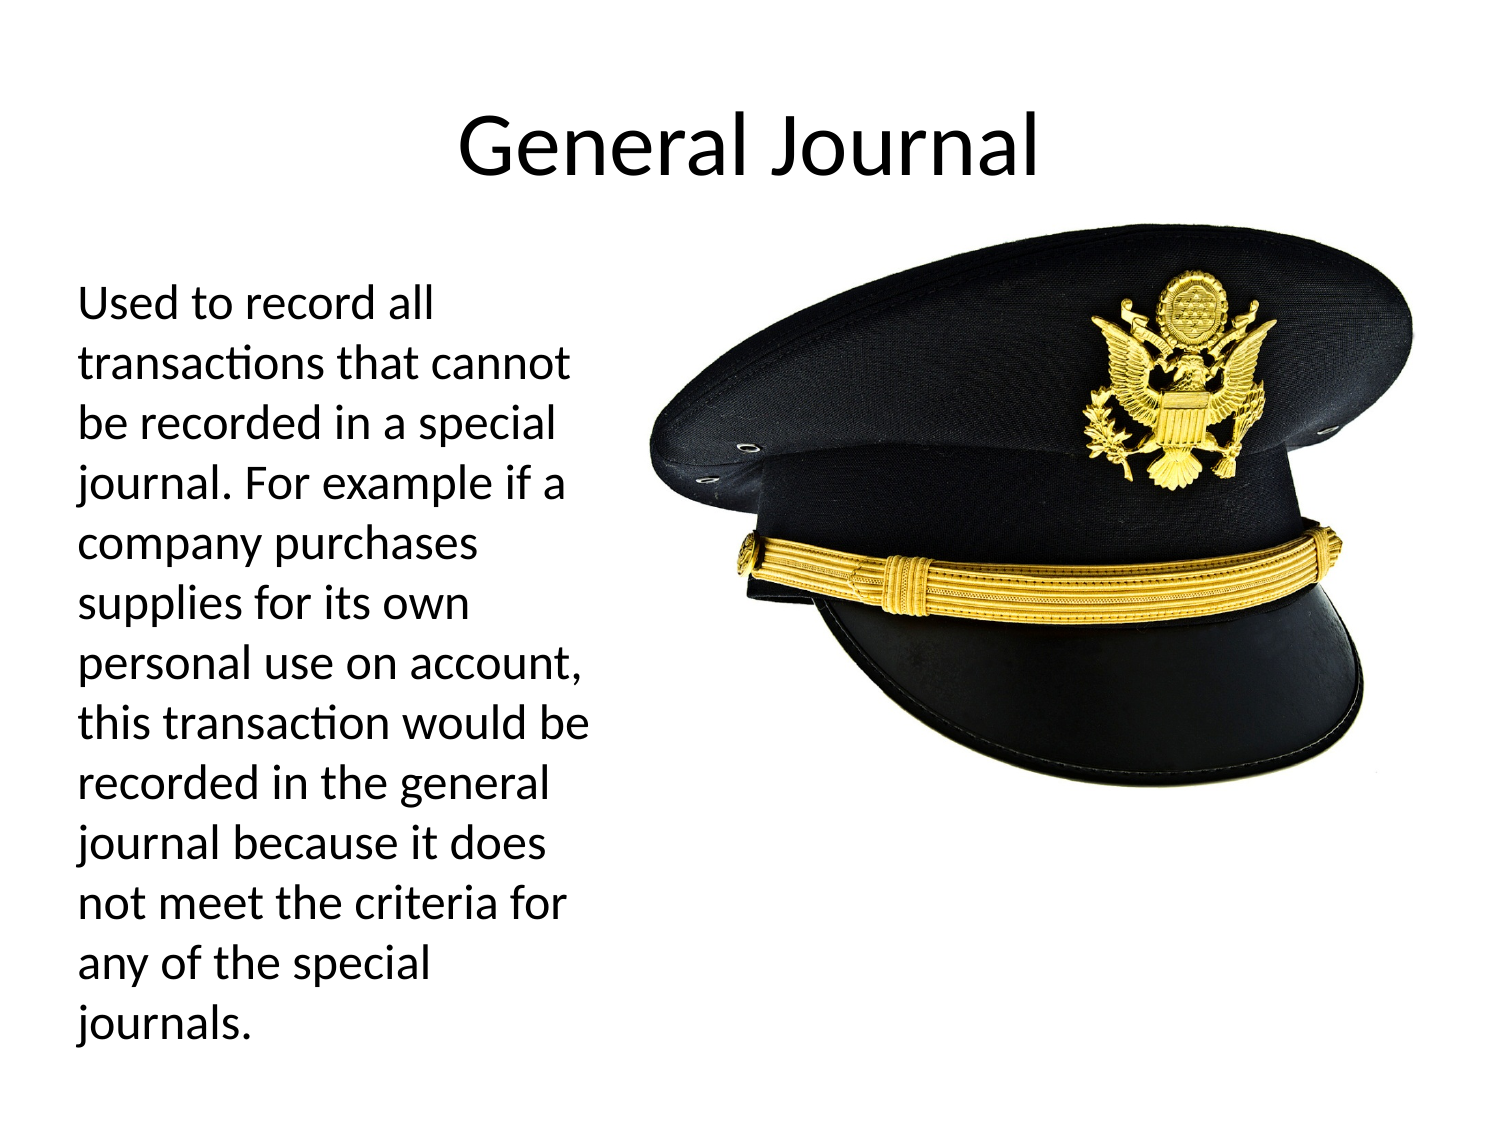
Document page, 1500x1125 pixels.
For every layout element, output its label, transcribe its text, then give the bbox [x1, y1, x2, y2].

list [637, 212, 1438, 794]
title General Journal [75, 45, 1425, 233]
text_box Used to record all transactions that cannot be recorded in a special journal. For example if a company purchases supplies for its own personal use on account, this transaction would be recorded in the general journal because it does not meet the criteria for any of the special journals. [62, 262, 625, 1058]
